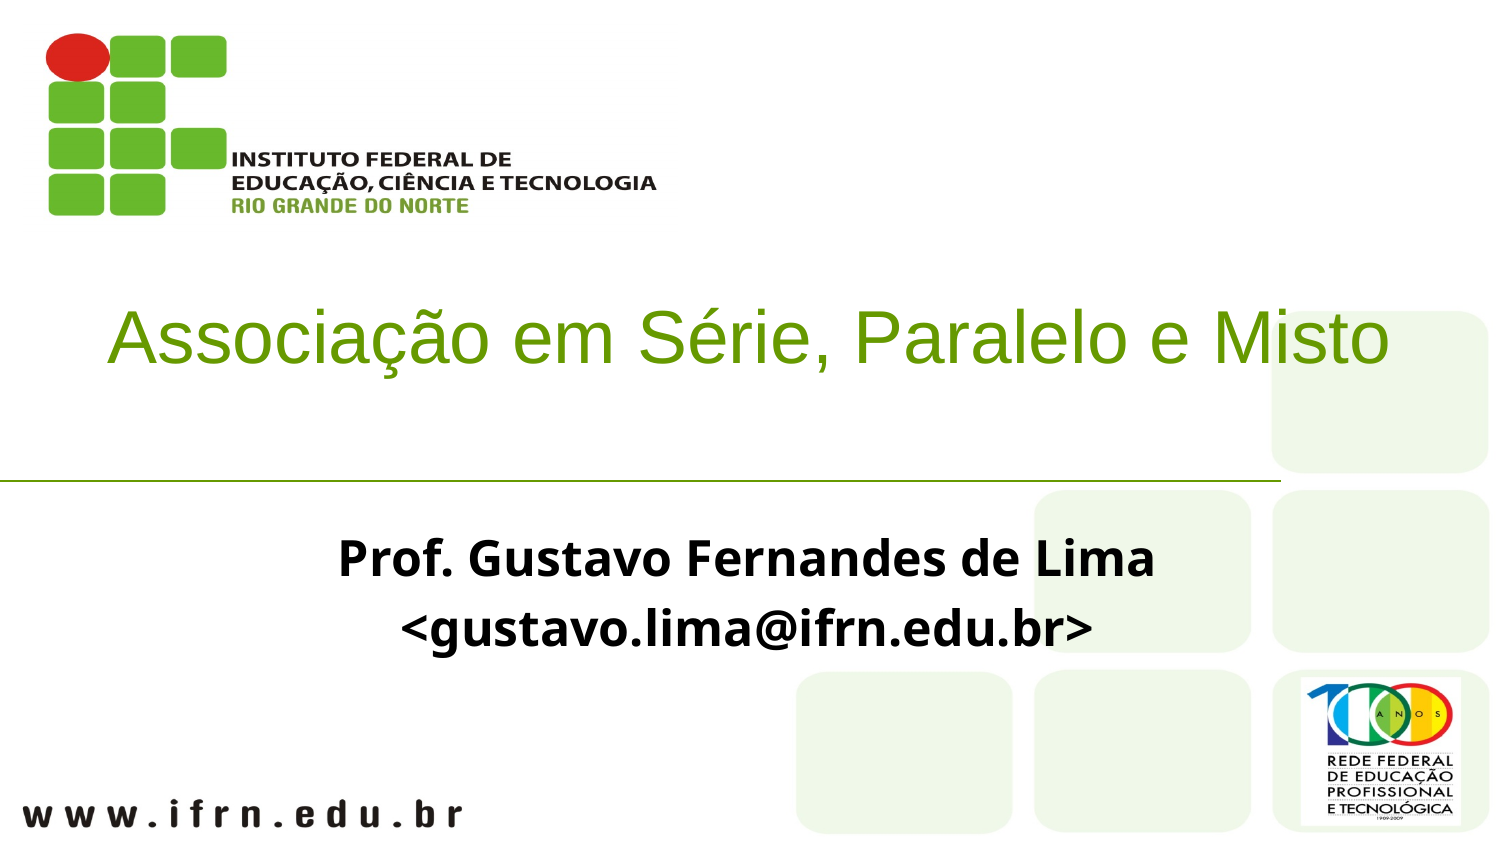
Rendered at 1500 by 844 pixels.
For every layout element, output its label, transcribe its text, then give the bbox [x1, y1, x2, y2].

subtitle Prof. Gustavo Fernandes de Lima <gustavo.lima@ifrn.edu.br> [222, 518, 1273, 672]
title Associação em Série, Paralelo e Misto [0, 237, 1500, 430]
picture [0, 430, 1500, 843]
picture [23, 17, 678, 232]
